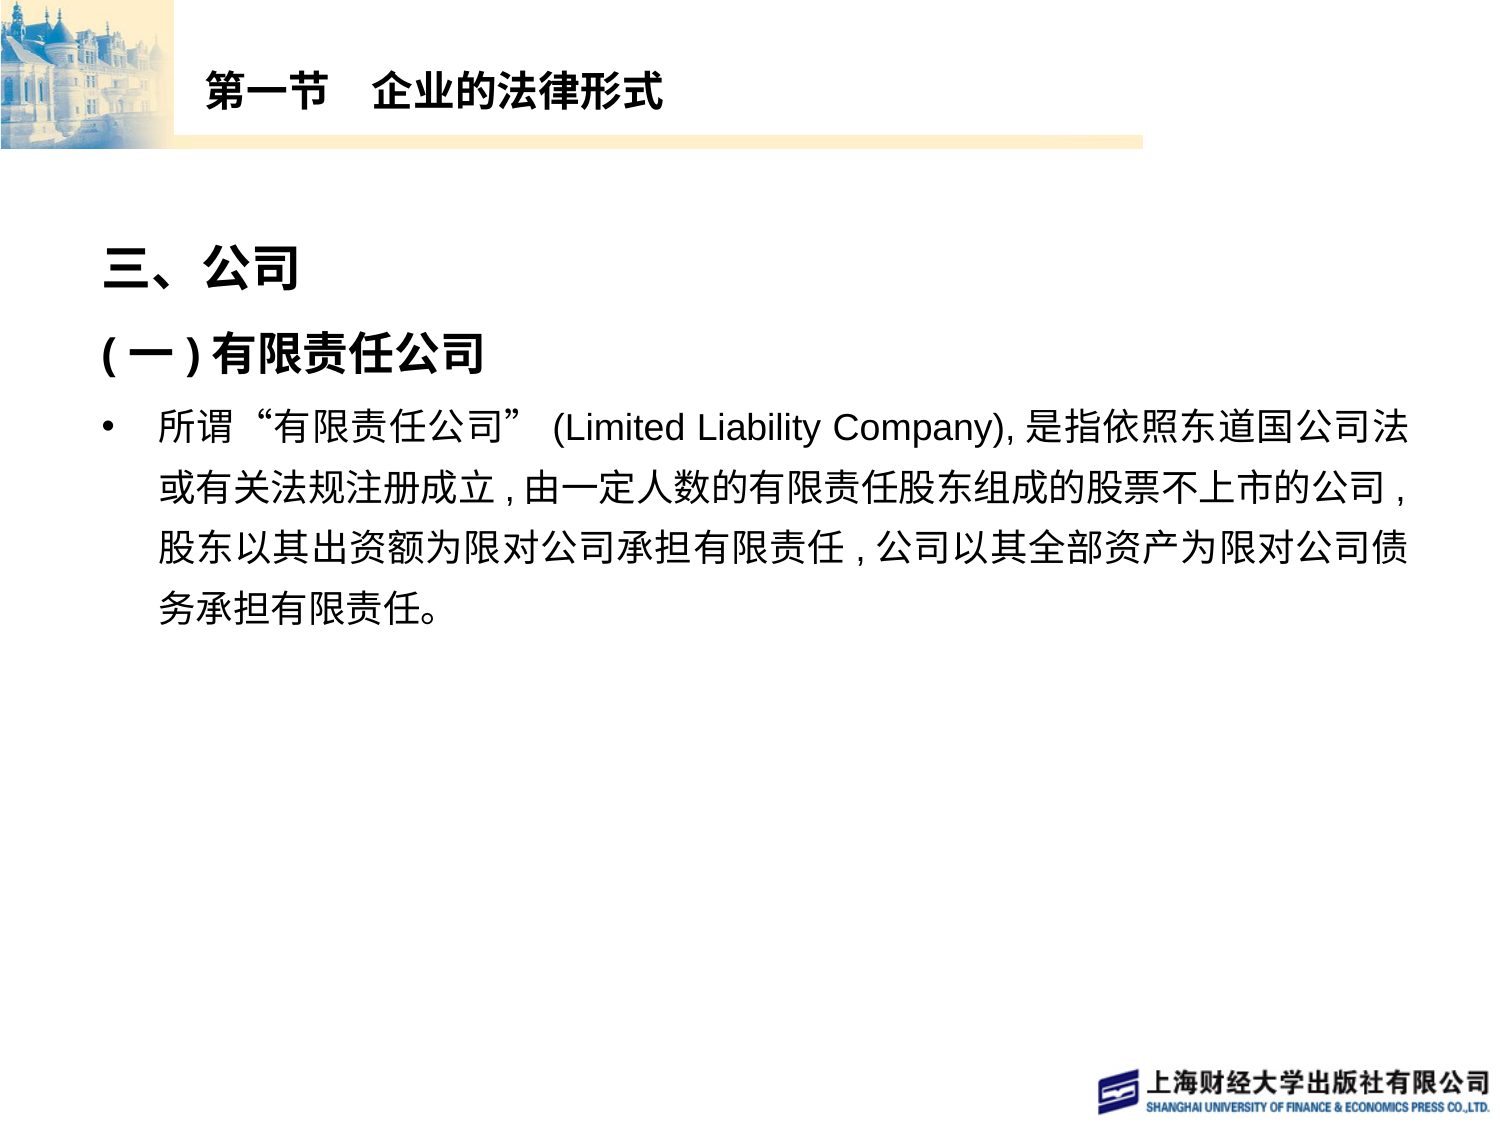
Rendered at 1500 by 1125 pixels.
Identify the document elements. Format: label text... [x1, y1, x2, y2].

list 三、公司 (一)有限责任公司 所谓“有限责任公司”(Limited Liability Company),是指依照东道国公司法或有关法规注册成立,由一定人数的有限责任股东组成的股票不上市的公司,股东以其出资额为限对公司承担有限责任,公司以其全部资产为限对公司债务承担有限责任。 [86, 207, 1425, 1071]
title 第一节 企业的法律形式 [189, 36, 1262, 143]
picture [0, 0, 1143, 149]
picture [1097, 1065, 1494, 1120]
